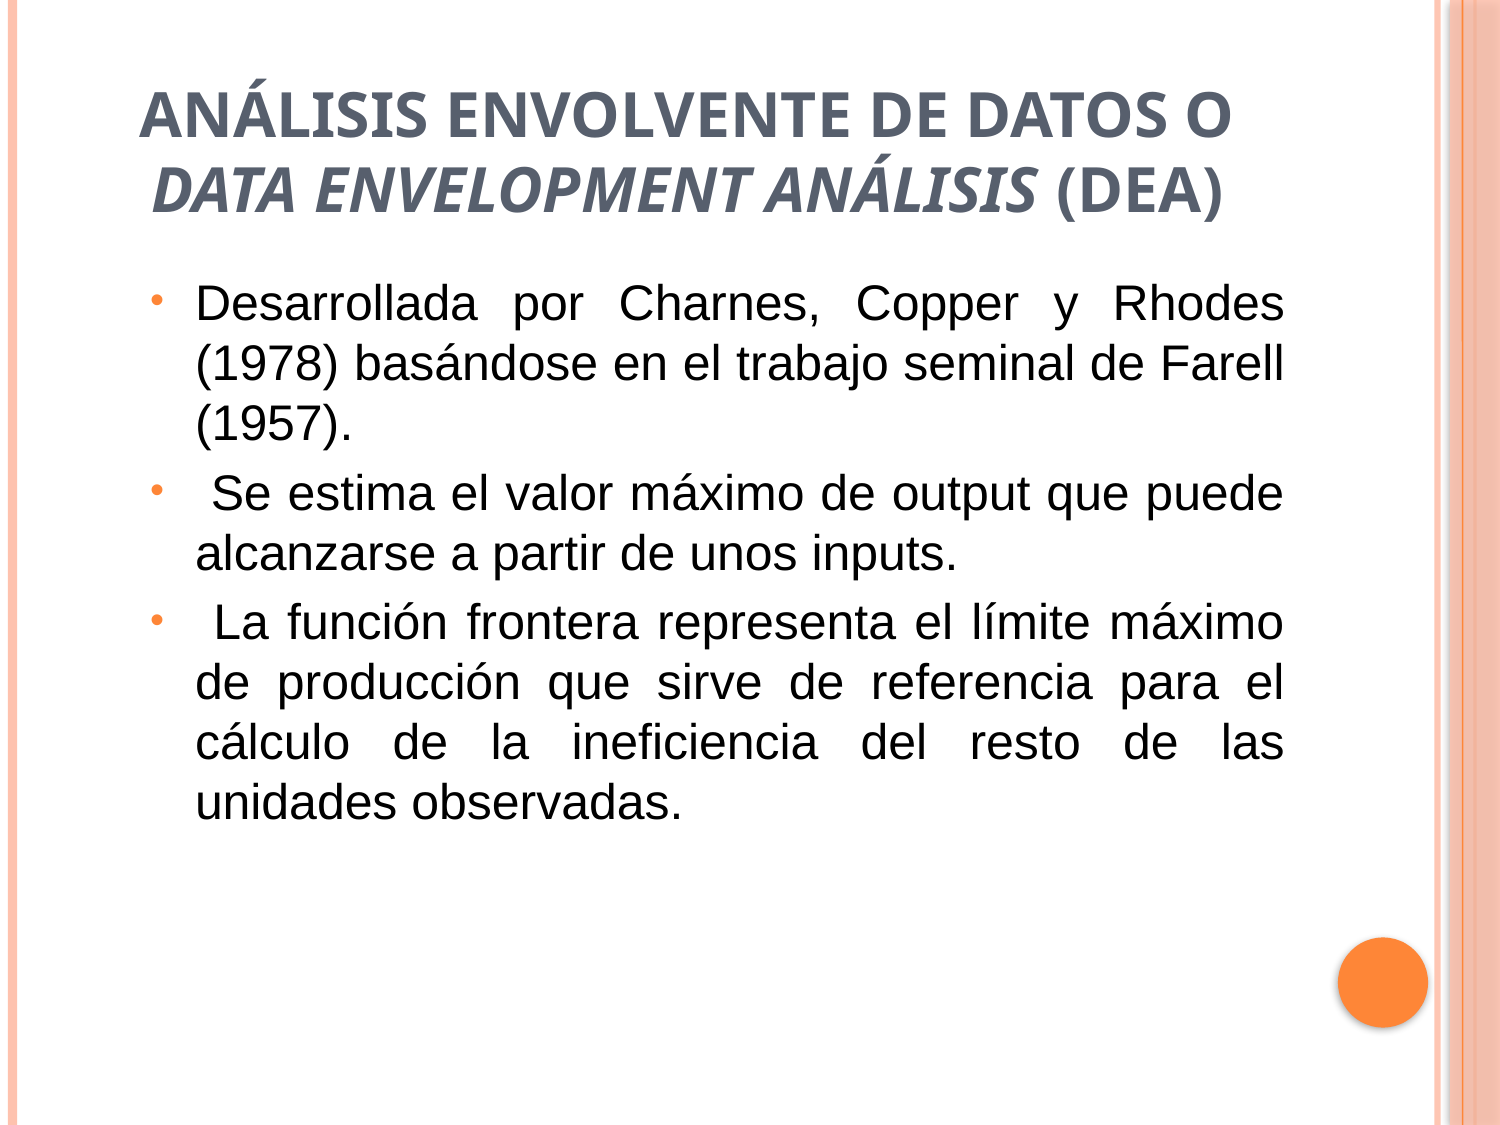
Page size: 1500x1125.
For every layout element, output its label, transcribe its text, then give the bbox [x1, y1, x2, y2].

list Desarrollada por Charnes, Copper y Rhodes (1978) basándose en el trabajo seminal de Farell (1957). Se estima el valor máximo de output que puede alcanzarse a partir de unos inputs. La función frontera representa el límite máximo de producción que sirve de referencia para el cálculo de la ineficiencia del resto de las unidades observadas. [74, 262, 1301, 1063]
title Análisis Envolvente de Datos o Data Envelopment Análisis (DEA) [75, 45, 1300, 233]
